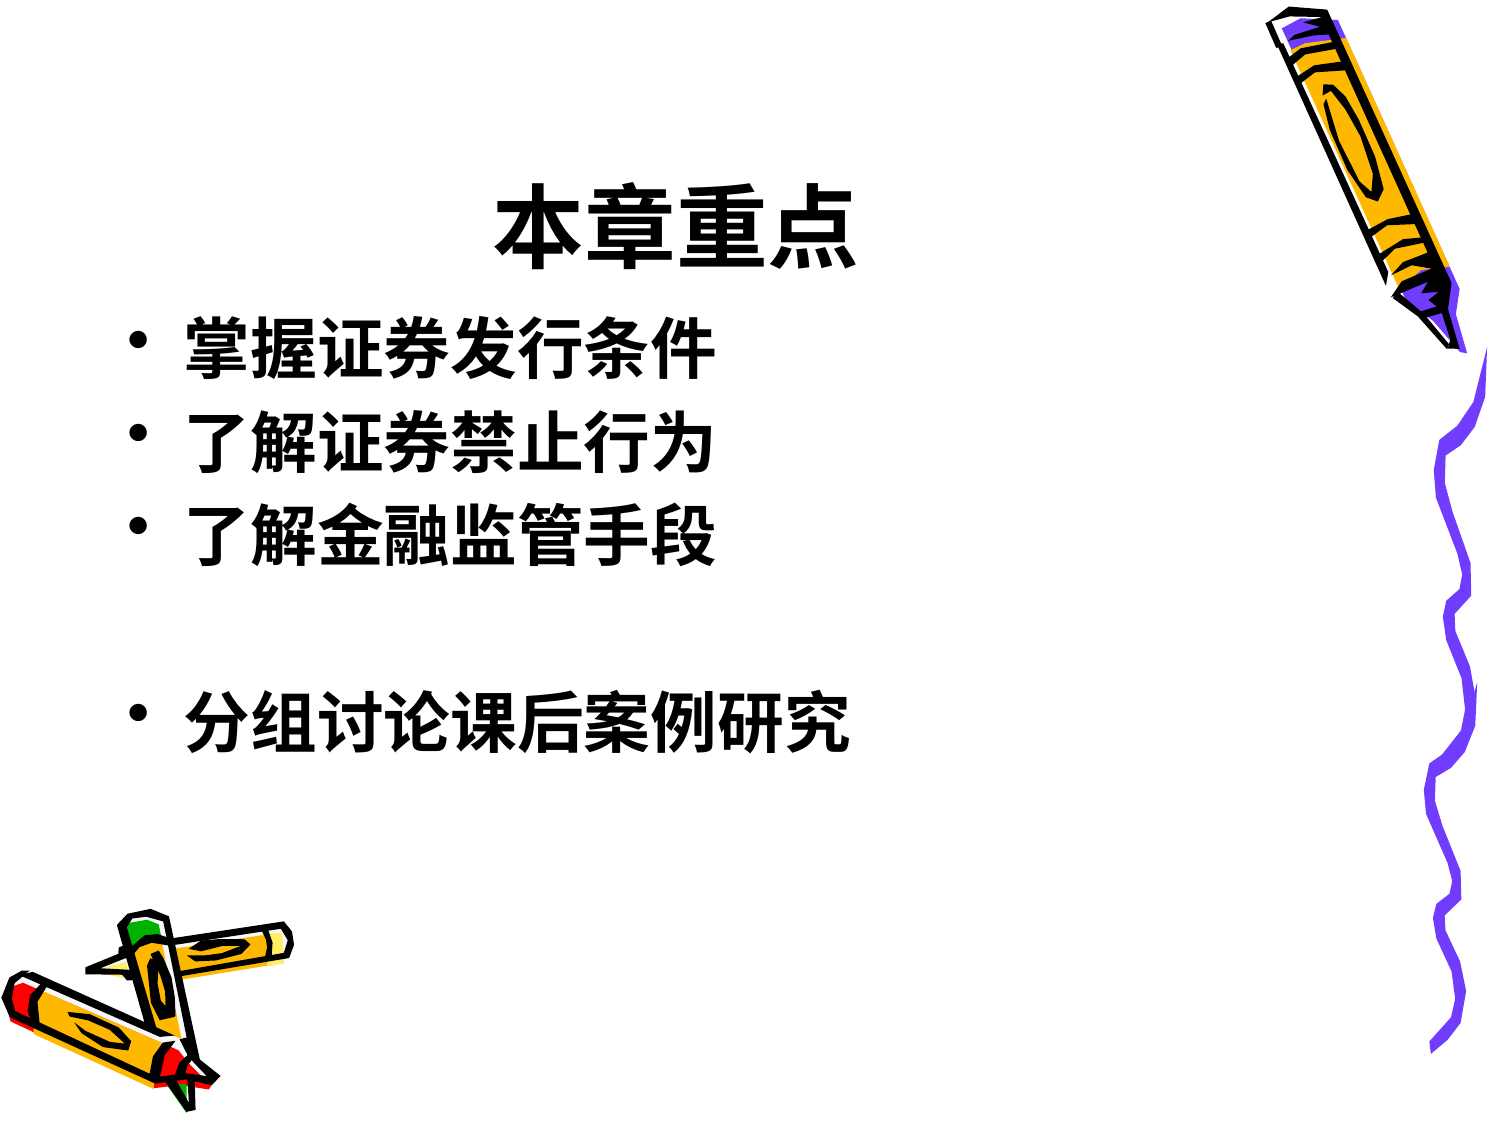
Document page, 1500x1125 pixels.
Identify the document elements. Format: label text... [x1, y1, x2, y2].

title 本章重点 [112, 24, 1240, 288]
list 掌握证券发行条件 了解证券禁止行为 了解金融监管手段 分组讨论课后案例研究 [112, 299, 1376, 901]
